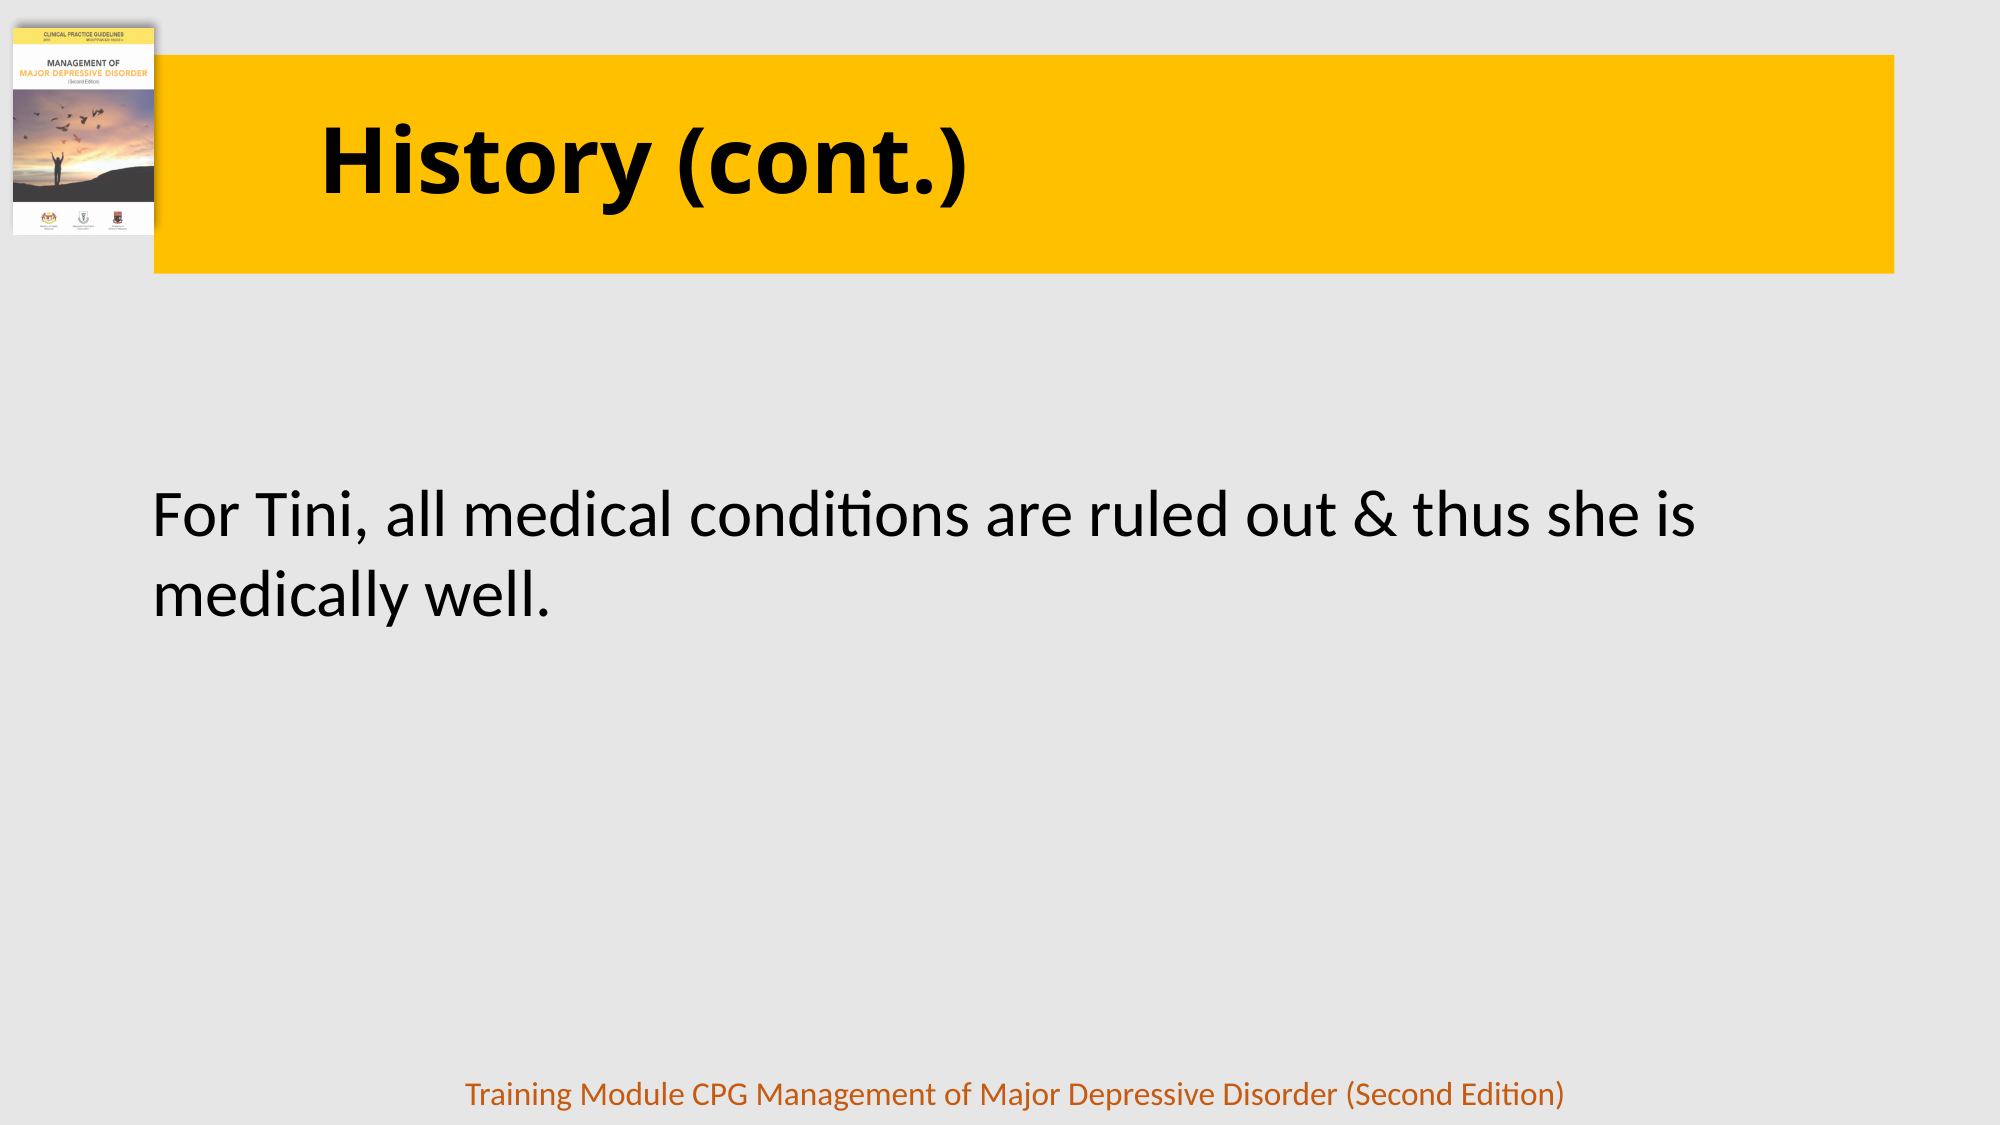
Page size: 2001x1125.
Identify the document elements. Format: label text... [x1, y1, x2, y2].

picture [13, 28, 154, 235]
text_box Training Module CPG Management of Major Depressive Disorder (Second Edition) [450, 1065, 1832, 1120]
title History (cont.) [153, 54, 1895, 274]
list For Tini, all medical conditions are ruled out & thus she is medically well. [137, 299, 1863, 1014]
